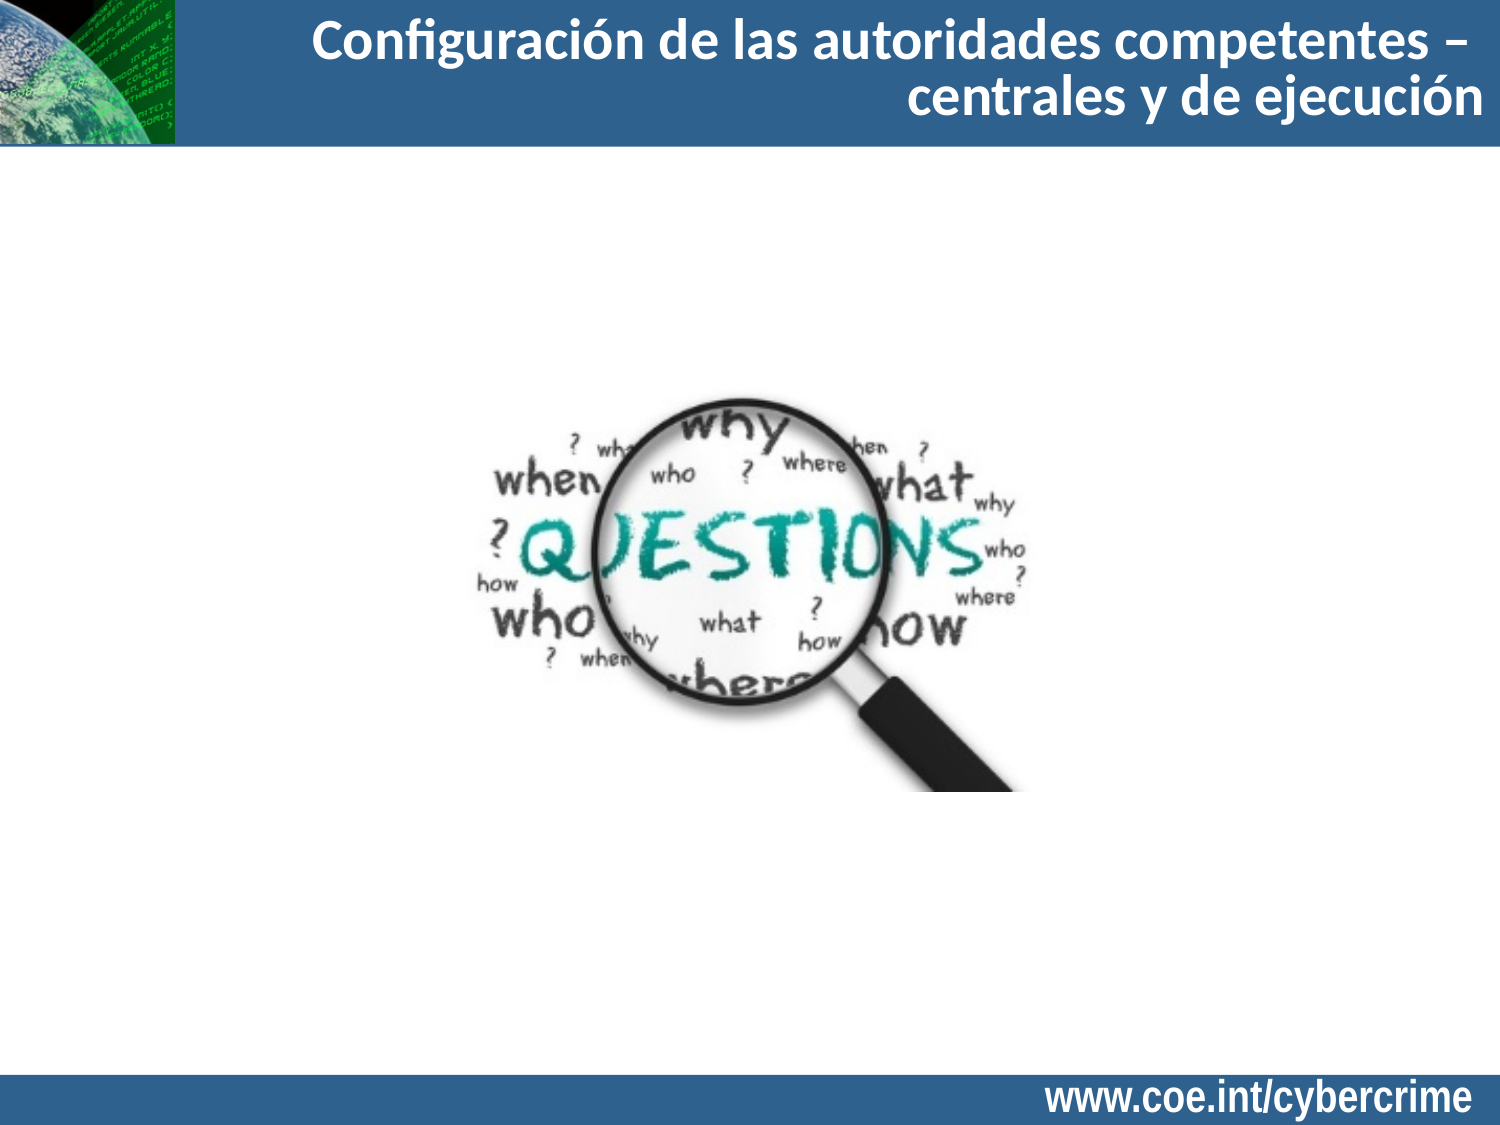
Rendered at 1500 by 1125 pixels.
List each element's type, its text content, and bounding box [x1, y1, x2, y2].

text_box [0, 1073, 1030, 1125]
picture [0, 0, 175, 144]
picture [443, 332, 1057, 793]
text_box Configuración de las autoridades competentes – centrales y de ejecución [177, 0, 1500, 149]
text_box www.coe.int/cybercrime [1030, 1059, 1500, 1125]
